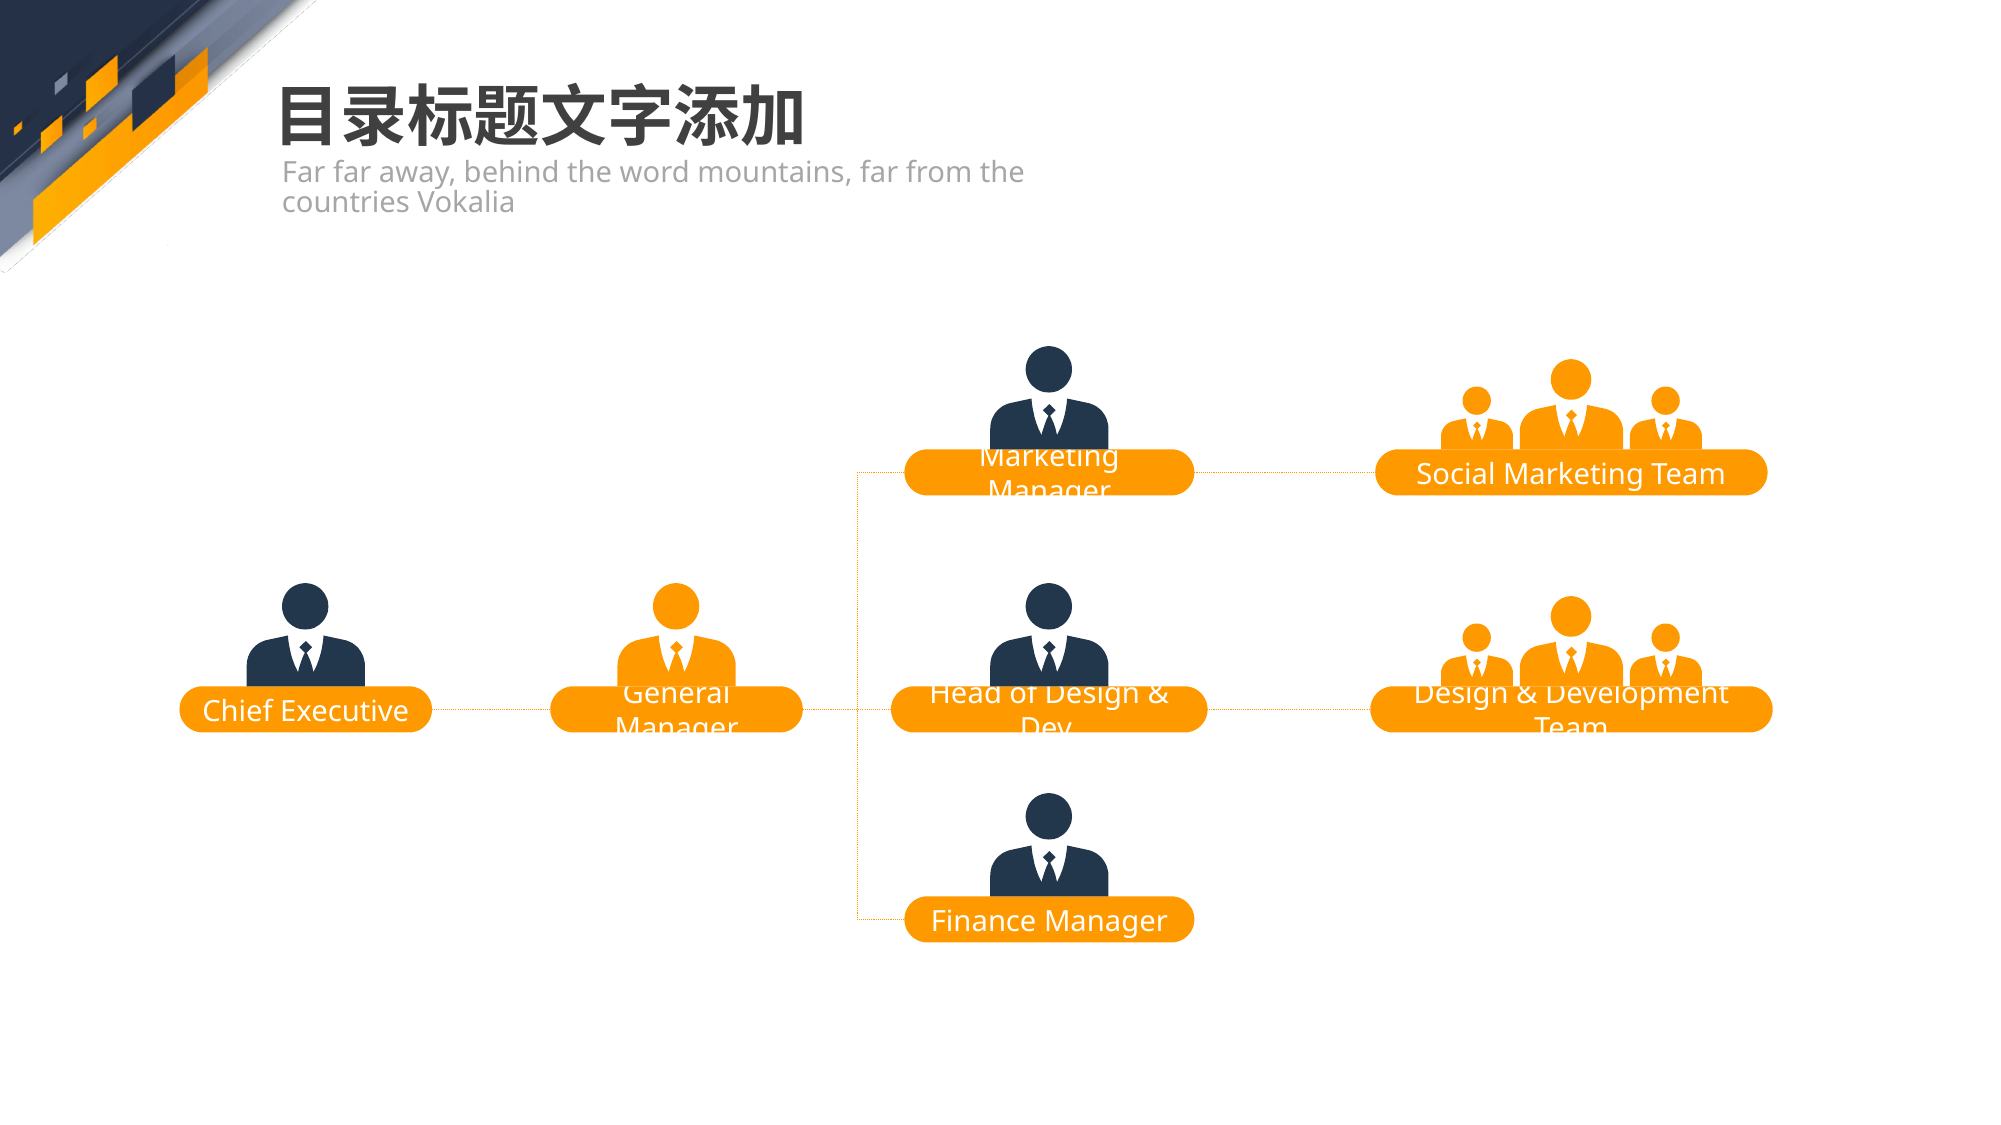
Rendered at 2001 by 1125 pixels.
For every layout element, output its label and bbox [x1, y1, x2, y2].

picture [0, 0, 388, 330]
text_box [179, 583, 433, 733]
text_box [273, 74, 1135, 190]
text_box [1370, 359, 1773, 733]
text_box [890, 346, 1208, 943]
text_box [1208, 472, 1370, 710]
text_box [550, 583, 803, 733]
text_box [802, 472, 890, 920]
